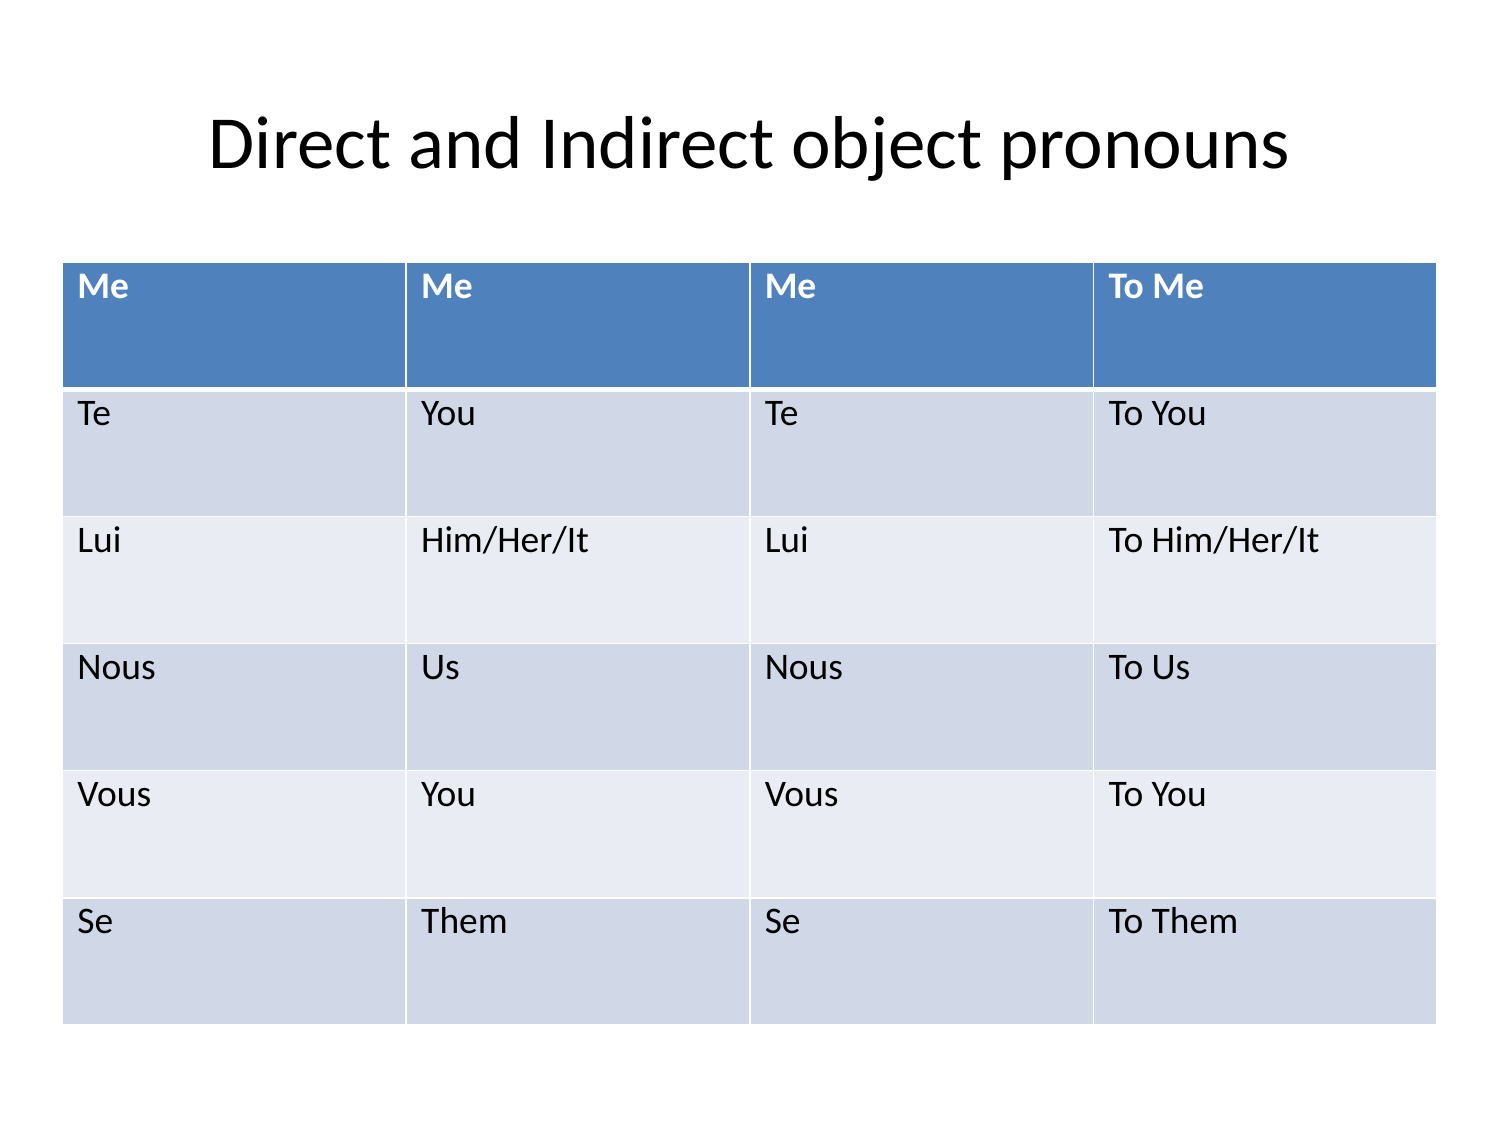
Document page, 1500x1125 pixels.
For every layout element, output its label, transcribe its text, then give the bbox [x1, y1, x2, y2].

table_cell Vous [63, 771, 405, 897]
table_cell Lui [63, 517, 405, 643]
table_cell Se [751, 899, 1093, 1024]
table_header Me [407, 263, 749, 387]
table_cell Nous [63, 644, 405, 770]
table_cell Nous [751, 644, 1093, 770]
table_cell Lui [751, 517, 1093, 643]
table_cell You [407, 771, 749, 897]
table_cell Se [63, 899, 405, 1024]
table_cell To You [1094, 392, 1436, 516]
table_cell Us [407, 644, 749, 770]
table_cell To Us [1094, 644, 1436, 770]
table_cell Them [407, 899, 749, 1024]
title Direct and Indirect object pronouns [74, 44, 1426, 233]
table_cell Him/Her/It [407, 517, 749, 643]
table_header Me [63, 263, 405, 387]
table_cell Te [63, 392, 405, 516]
table_header To Me [1094, 263, 1436, 387]
table_header Me [751, 263, 1093, 387]
table_cell To Him/Her/It [1094, 517, 1436, 643]
table_cell To You [1094, 771, 1436, 897]
table_cell To Them [1094, 899, 1436, 1024]
table_cell Te [751, 392, 1093, 516]
table_cell You [407, 392, 749, 516]
table_cell Vous [751, 771, 1093, 897]
